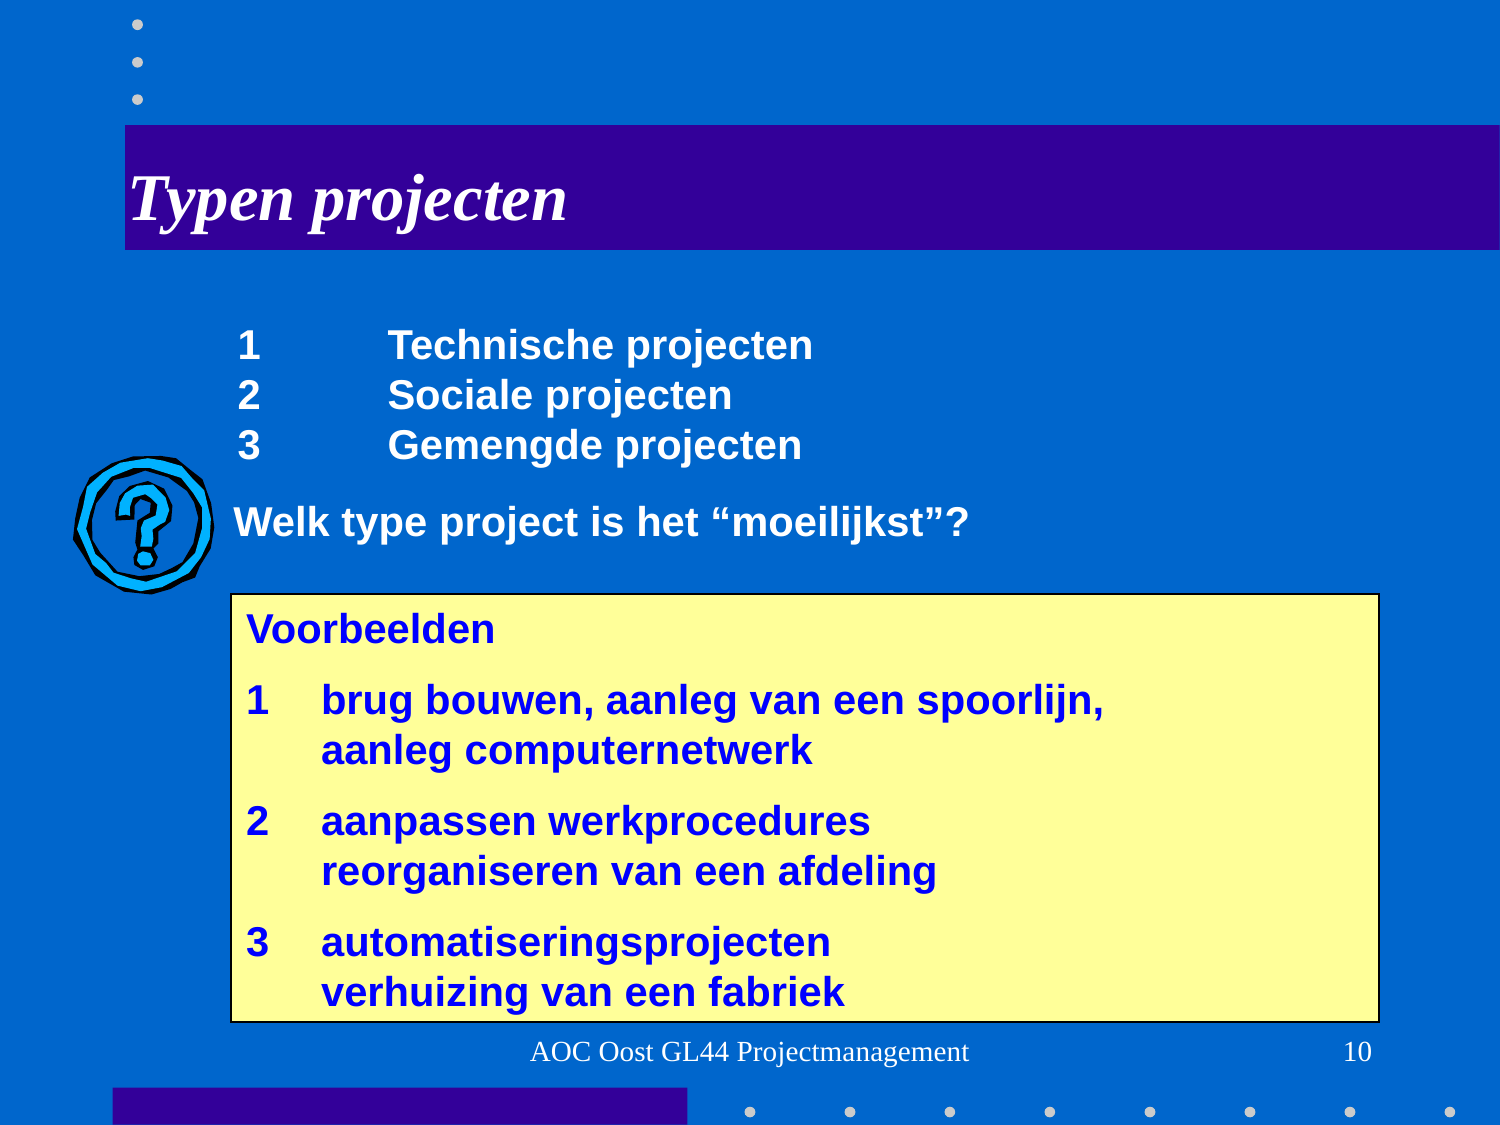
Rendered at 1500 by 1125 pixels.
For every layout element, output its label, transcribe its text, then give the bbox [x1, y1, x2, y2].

picture [72, 455, 215, 595]
slide_number 10 [1074, 1012, 1388, 1088]
text_box Voorbeelden brug bouwen, aanleg van een spoorlijn, aanleg computernetwerk aanpassen werkprocedures reorganiseren van een afdeling 3 automatiseringsprojecten verhuizing van een fabriek [231, 594, 1379, 1022]
footer AOC Oost GL44 Projectmanagement [512, 1012, 988, 1088]
title Typen projecten [112, 99, 1388, 288]
text_box 1 Technische projecten 2 Sociale projecten 3 Gemengde projecten [222, 310, 1373, 535]
text_box Welk type project is het “moeilijkst”? [219, 486, 985, 552]
